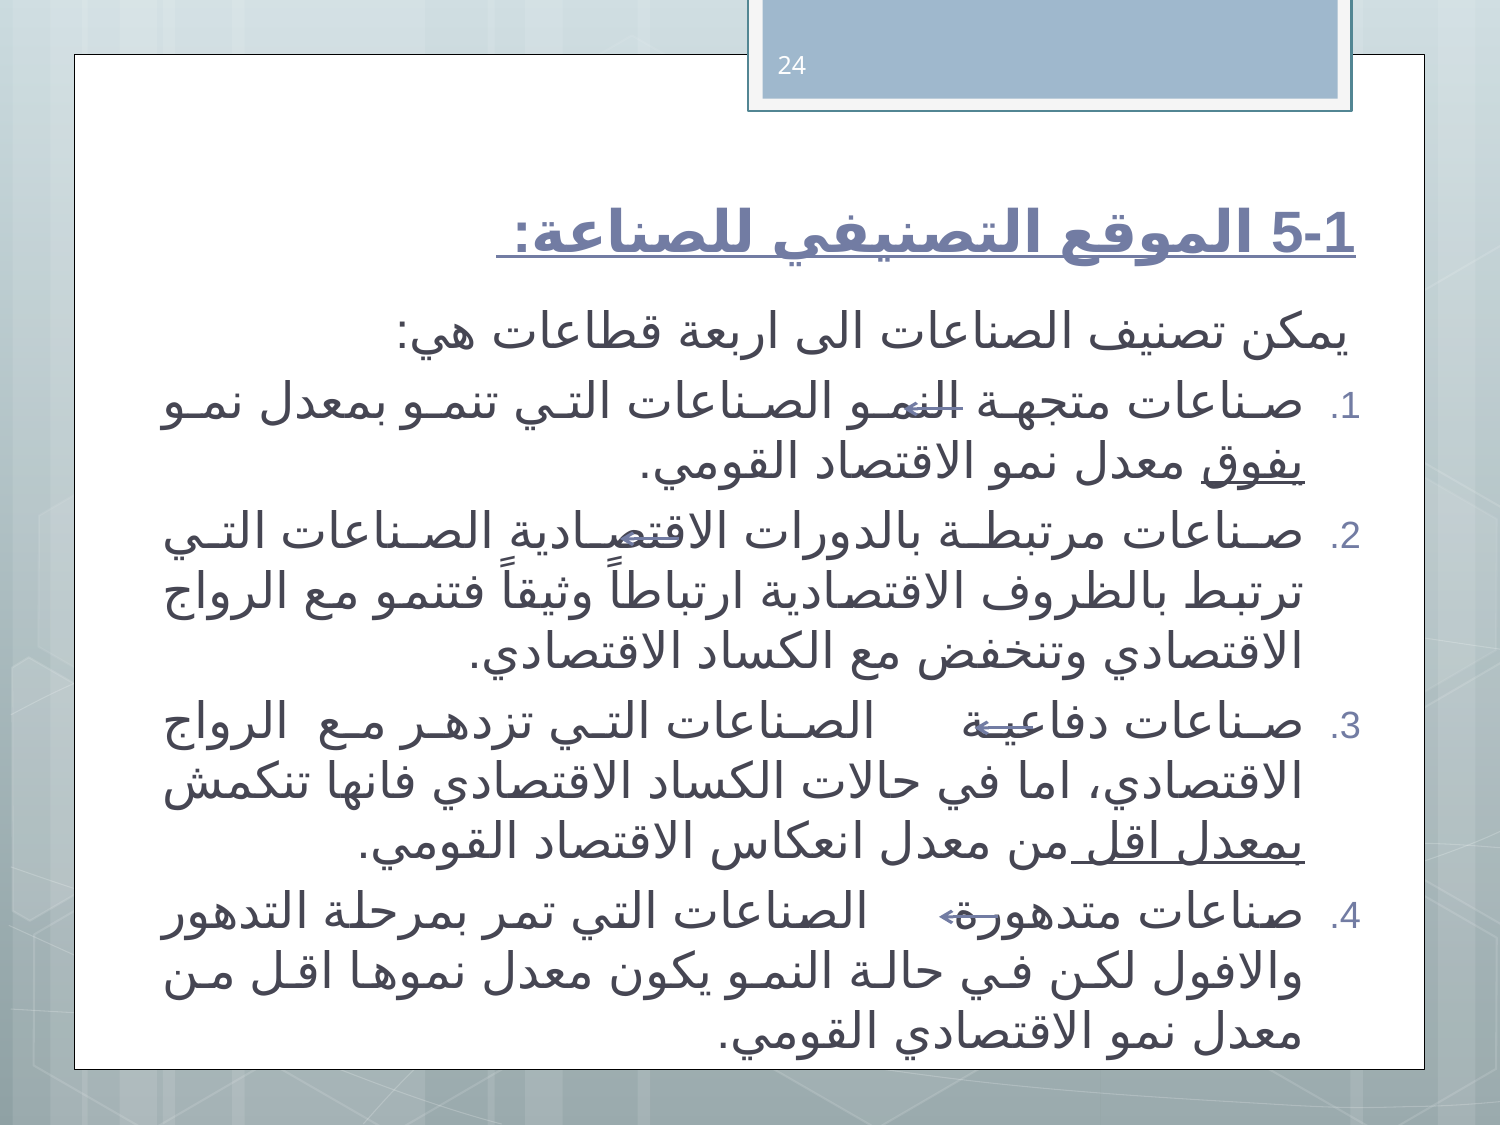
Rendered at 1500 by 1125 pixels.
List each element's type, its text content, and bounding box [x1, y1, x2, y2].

list يمكن تصنيف الصناعات الى اربعة قطاعات هي: صناعات متجهة النمو الصناعات التي تنمو بمعدل نمو يفوق معدل نمو الاقتصاد القومي. صناعات مرتبطة بالدورات الاقتصادية الصناعات التي ترتبط بالظروف الاقتصادية ارتباطاً وثيقاً فتنمو مع الرواج الاقتصادي وتنخفض مع الكساد الاقتصادي. صناعات دفاعية الصناعات التي تزدهر مع الرواج الاقتصادي، اما في حالات الكساد الاقتصادي فانها تنكمش بمعدل اقل من معدل انعكاس الاقتصاد القومي. صناعات متدهورة الصناعات التي تمر بمرحلة التدهور والافول لكن في حالة النمو يكون معدل نموها اقل من معدل نمو الاقتصادي القومي. [147, 290, 1376, 1024]
slide_number 24 [762, 36, 982, 97]
title 5-1 الموقع التصنيفي للصناعة: [218, 172, 1371, 272]
